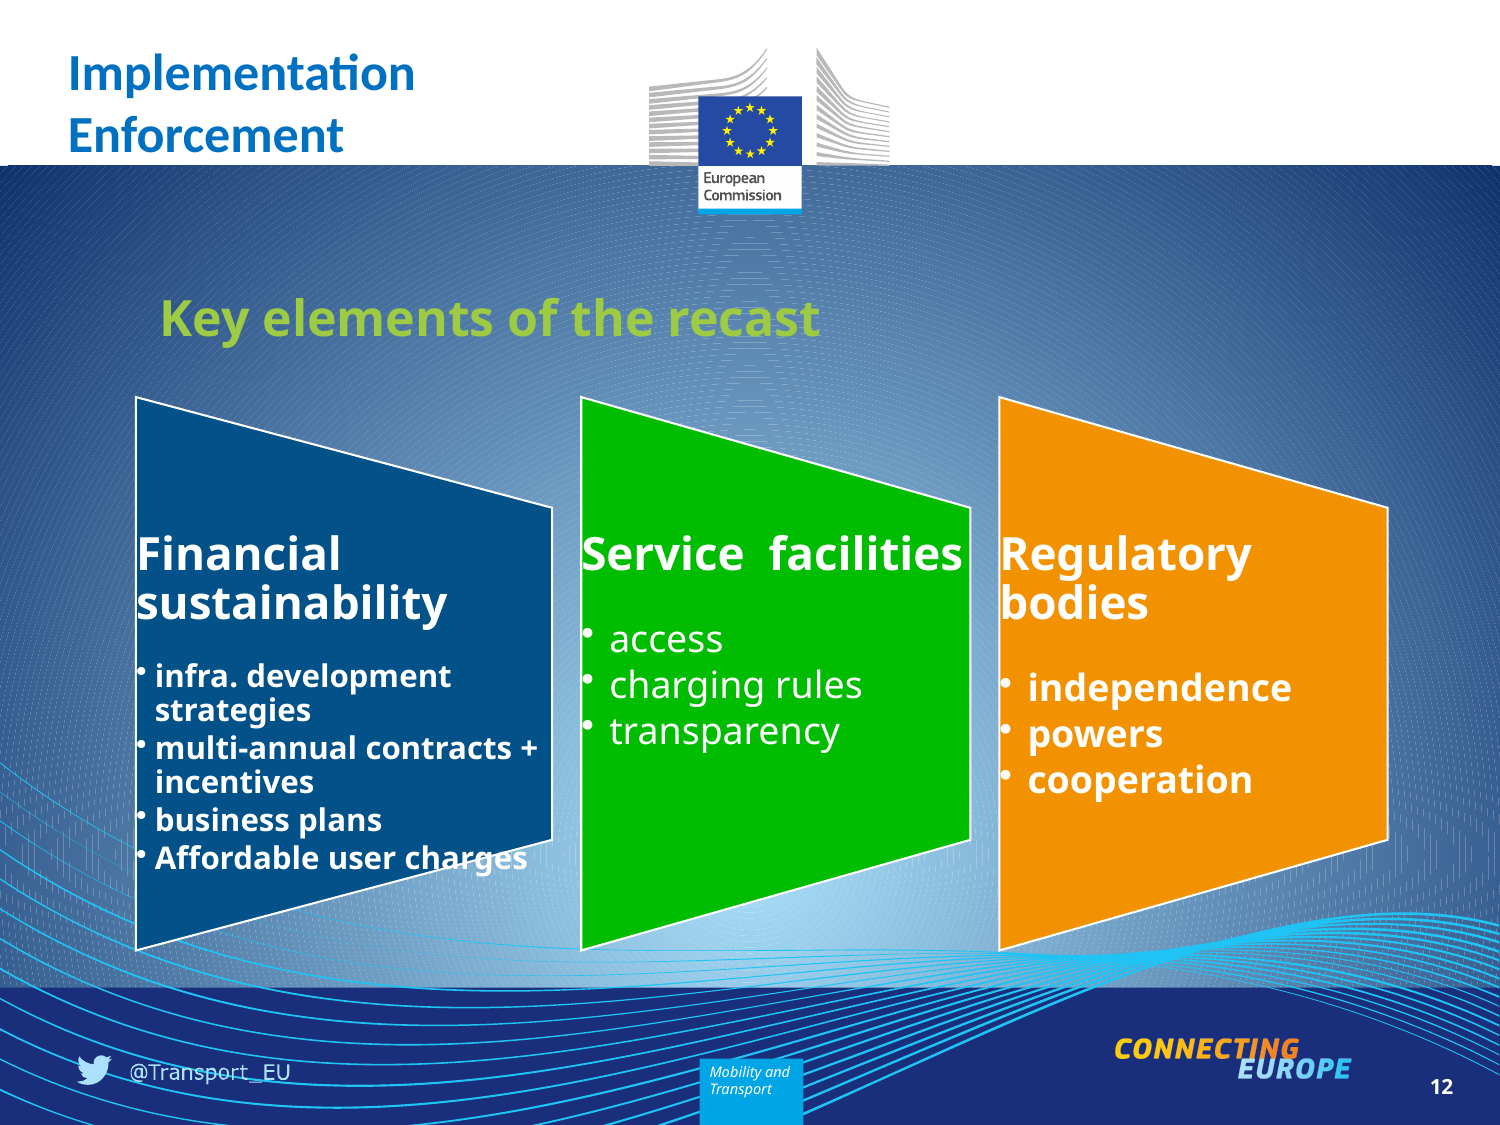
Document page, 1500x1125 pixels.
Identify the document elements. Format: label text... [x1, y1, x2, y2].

text_box 12 [1414, 1066, 1479, 1106]
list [135, 397, 1388, 951]
title Key elements of the recast [159, 278, 1341, 350]
picture [1112, 1036, 1355, 1081]
text_box Implementation Enforcement [53, 30, 550, 171]
